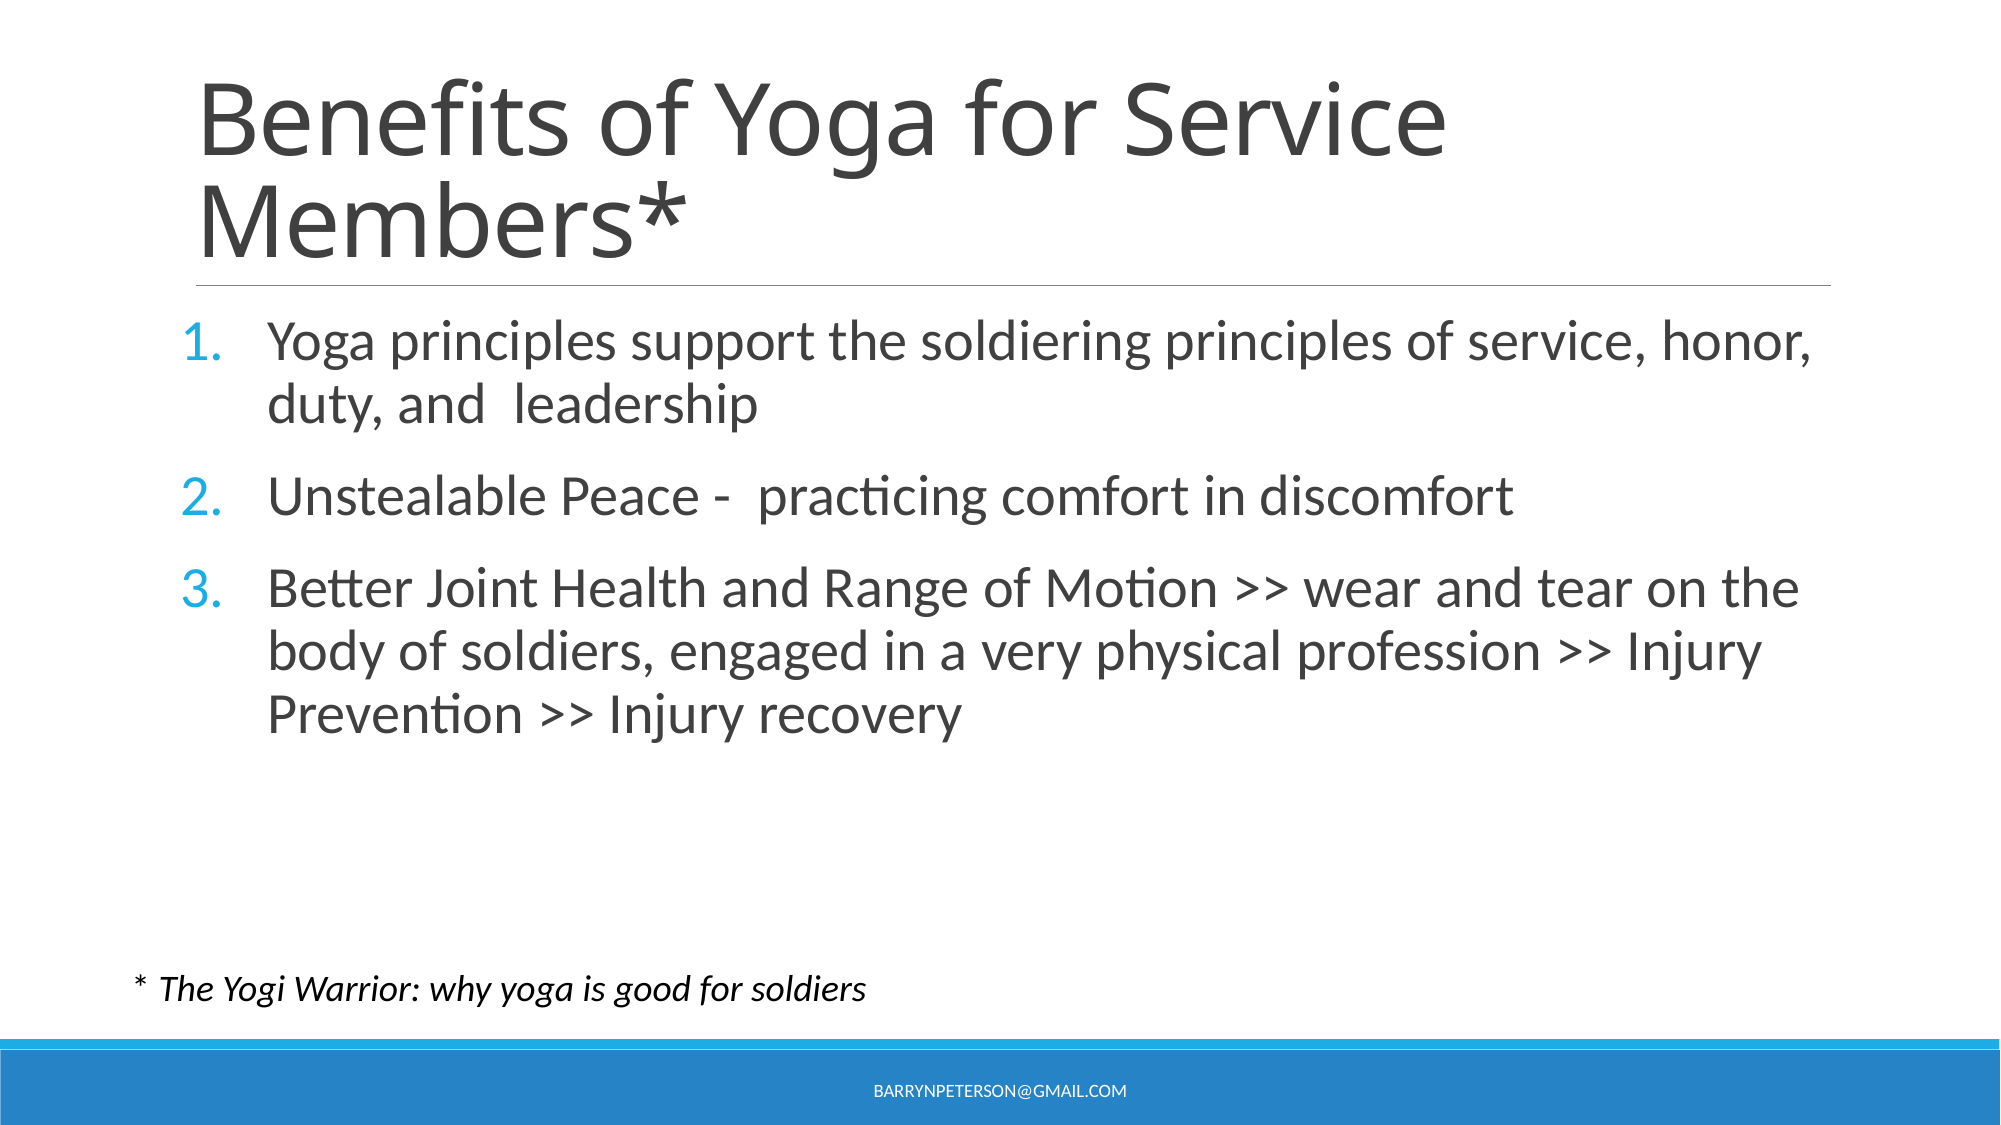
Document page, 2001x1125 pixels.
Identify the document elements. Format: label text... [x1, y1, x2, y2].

text_box * The Yogi Warrior: why yoga is good for soldiers [116, 956, 1425, 1016]
title Benefits of Yoga for Service Members* [180, 47, 1830, 285]
list Yoga principles support the soldiering principles of service, honor, duty, and leadership Unstealable Peace - practicing comfort in discomfort Better Joint Health and Range of Motion >> wear and tear on the body of soldiers, engaged in a very physical profession >> Injury Prevention >> Injury recovery [180, 302, 1830, 963]
footer barrynpeterson@gmail.com [604, 1059, 1396, 1120]
